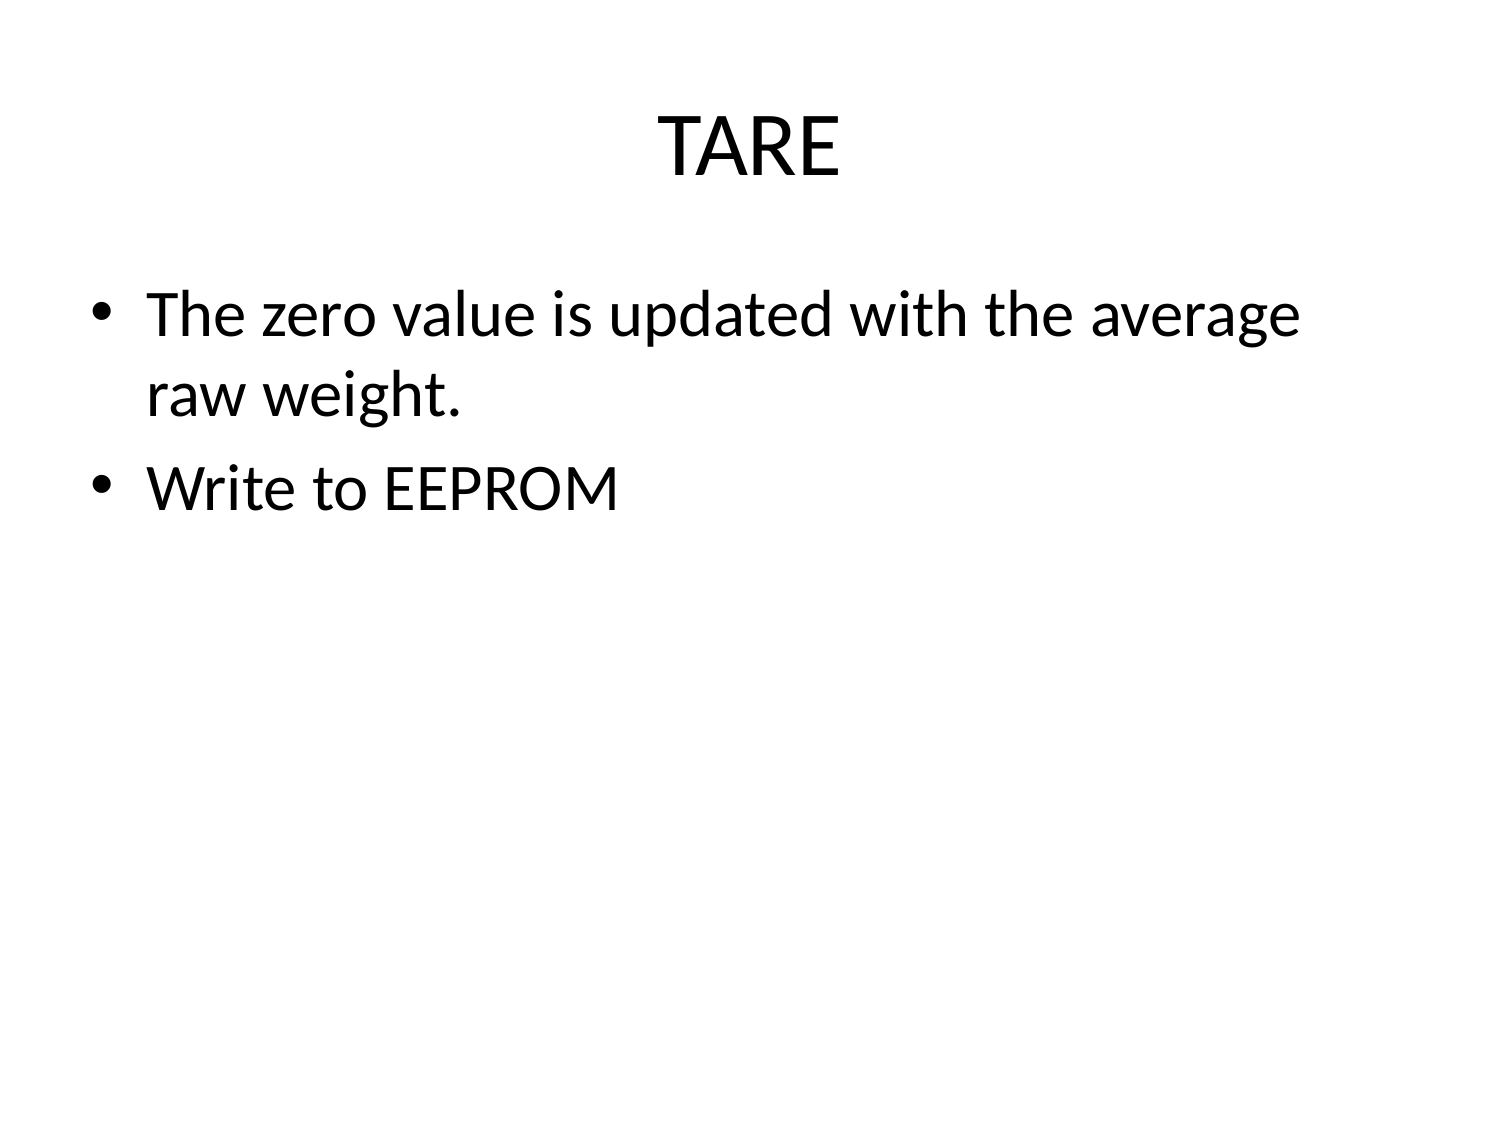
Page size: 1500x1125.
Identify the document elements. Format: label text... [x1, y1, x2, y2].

list The zero value is updated with the average raw weight. Write to EEPROM [75, 262, 1425, 1005]
title TARE [75, 45, 1425, 233]
